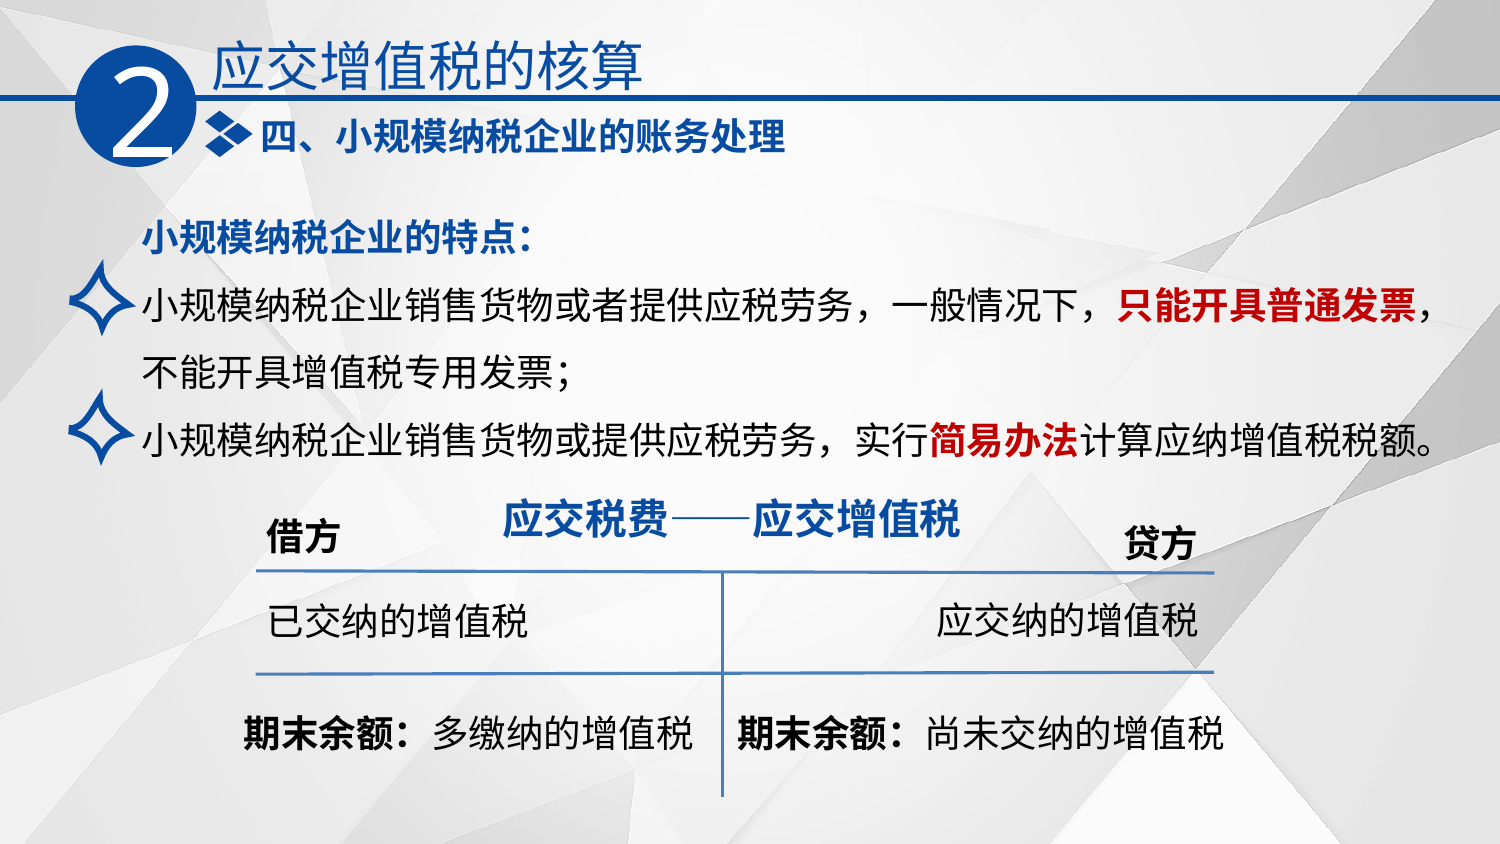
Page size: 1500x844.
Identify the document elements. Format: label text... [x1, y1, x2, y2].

text_box [205, 135, 235, 158]
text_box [256, 570, 722, 574]
picture [0, 101, 1500, 844]
text_box 期末余额：尚未交纳的增值税 [727, 702, 1243, 763]
text_box 2 [84, 45, 203, 97]
text_box 四、小规模纳税企业的账务处理 [248, 107, 1396, 164]
text_box [75, 74, 84, 97]
text_box 应交税费——应交增值税 [487, 485, 984, 551]
text_box 应交增值税的核算 [198, 37, 697, 92]
text_box [69, 268, 129, 328]
picture [0, 0, 1500, 95]
text_box [223, 122, 248, 145]
text_box 已交纳的增值税 [251, 589, 718, 650]
text_box 小规模纳税企业的特点： 小规模纳税企业销售货物或者提供应税劳务，一般情况下，只能开具普通发票，不能开具增值税专用发票； 小规模纳税企业销售货物或提供应税劳务，实行简易办法计算应纳增值税税额。 [127, 184, 1456, 470]
text_box [68, 398, 128, 458]
text_box 借方 [251, 505, 358, 566]
text_box 贷方 [1108, 512, 1214, 570]
text_box [75, 107, 84, 138]
text_box 2 [84, 107, 203, 171]
text_box 应交纳的增值税 [727, 589, 1214, 650]
text_box 期末余额：多缴纳的增值税 [228, 702, 718, 763]
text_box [723, 570, 1215, 574]
text_box [205, 110, 235, 133]
